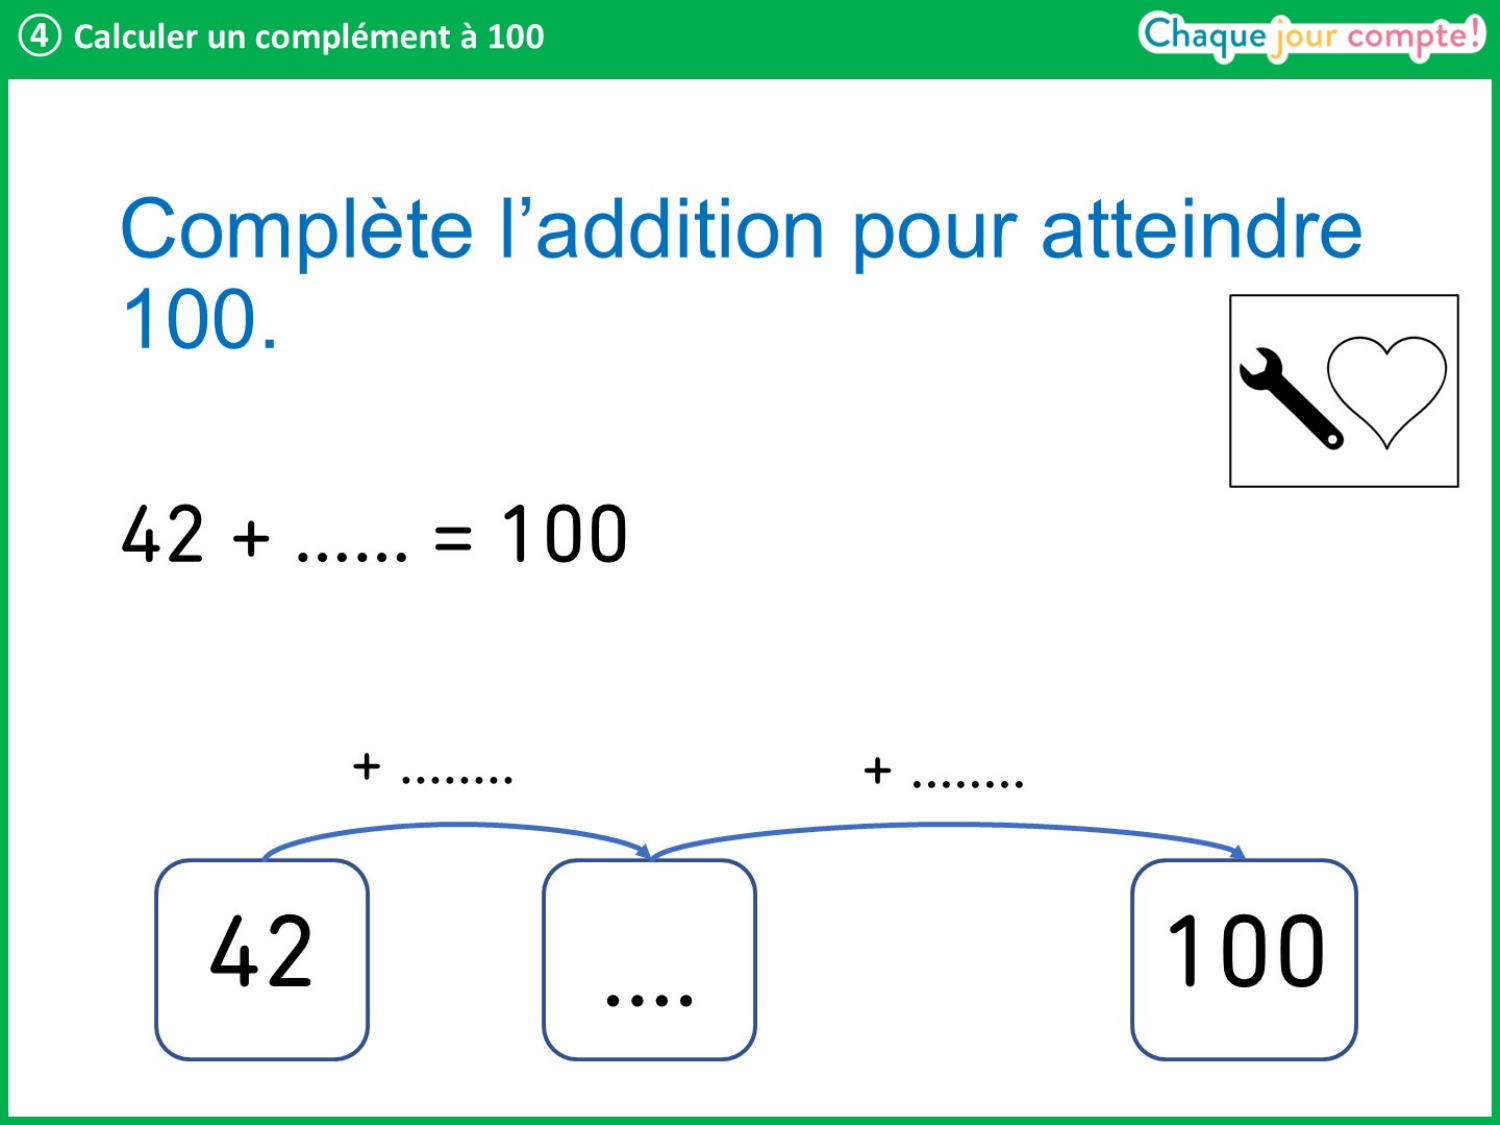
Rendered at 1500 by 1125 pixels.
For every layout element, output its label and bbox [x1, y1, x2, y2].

list [0, 0, 1500, 1125]
